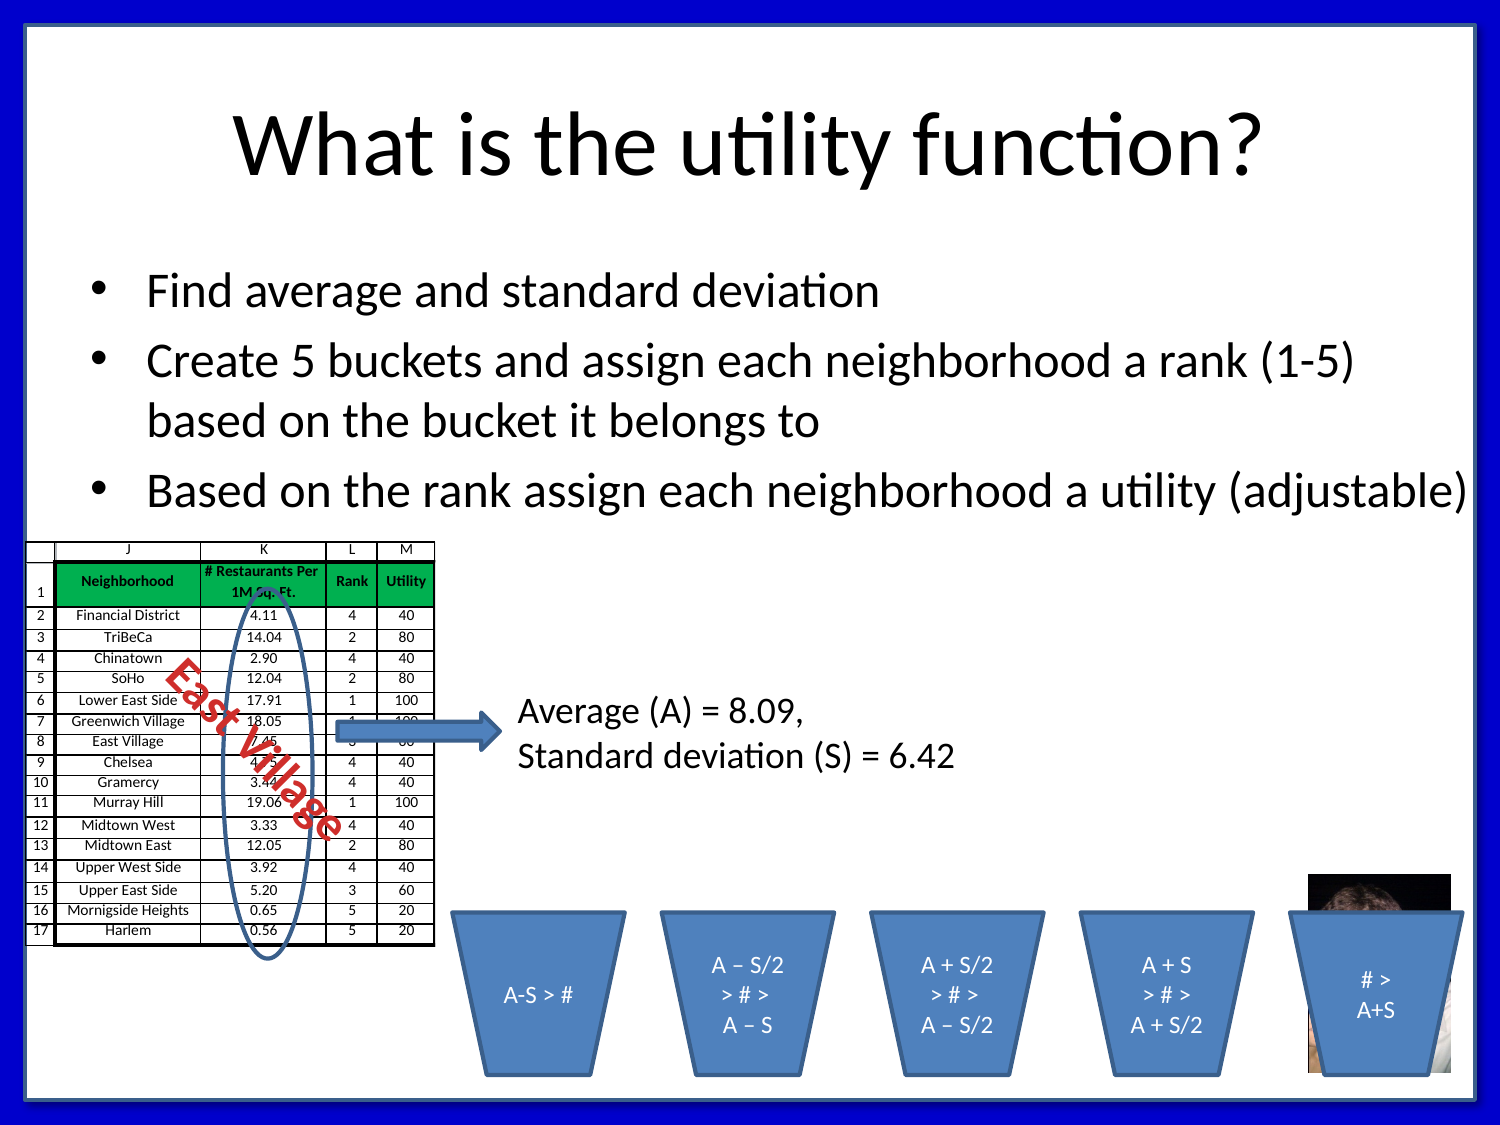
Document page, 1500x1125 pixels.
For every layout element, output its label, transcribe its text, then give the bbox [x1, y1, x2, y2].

list Find average and standard deviation Create 5 buckets and assign each neighborhood a rank (1-5) based on the bucket it belongs to Based on the rank assign each neighborhood a utility (adjustable) [75, 249, 1500, 542]
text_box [451, 912, 1463, 1076]
picture [1308, 874, 1451, 912]
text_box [24, 540, 983, 959]
title What is the utility function? [24, 45, 1475, 233]
